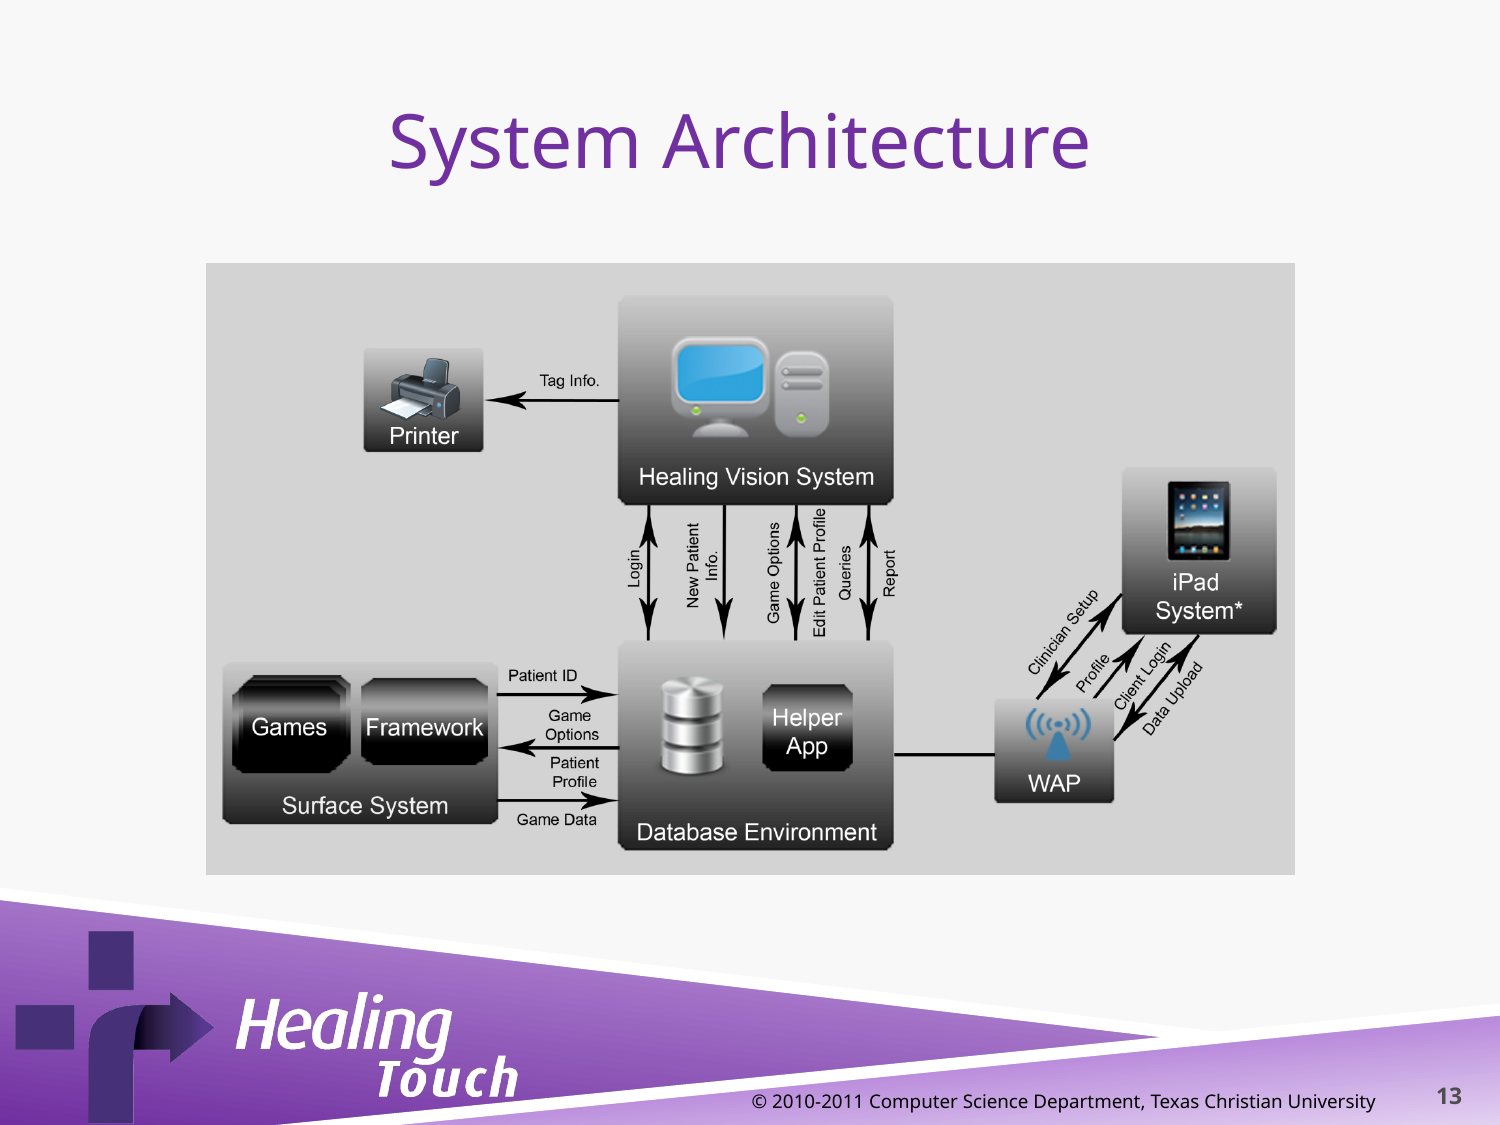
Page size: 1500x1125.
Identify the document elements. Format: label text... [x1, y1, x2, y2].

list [204, 262, 1295, 876]
slide_number © 2010-2011 Computer Science Department, Texas Christian University [737, 1052, 1375, 1113]
slide_number 13 [1387, 1052, 1463, 1113]
title System Architecture [112, 45, 1388, 233]
picture [7, 927, 525, 1125]
